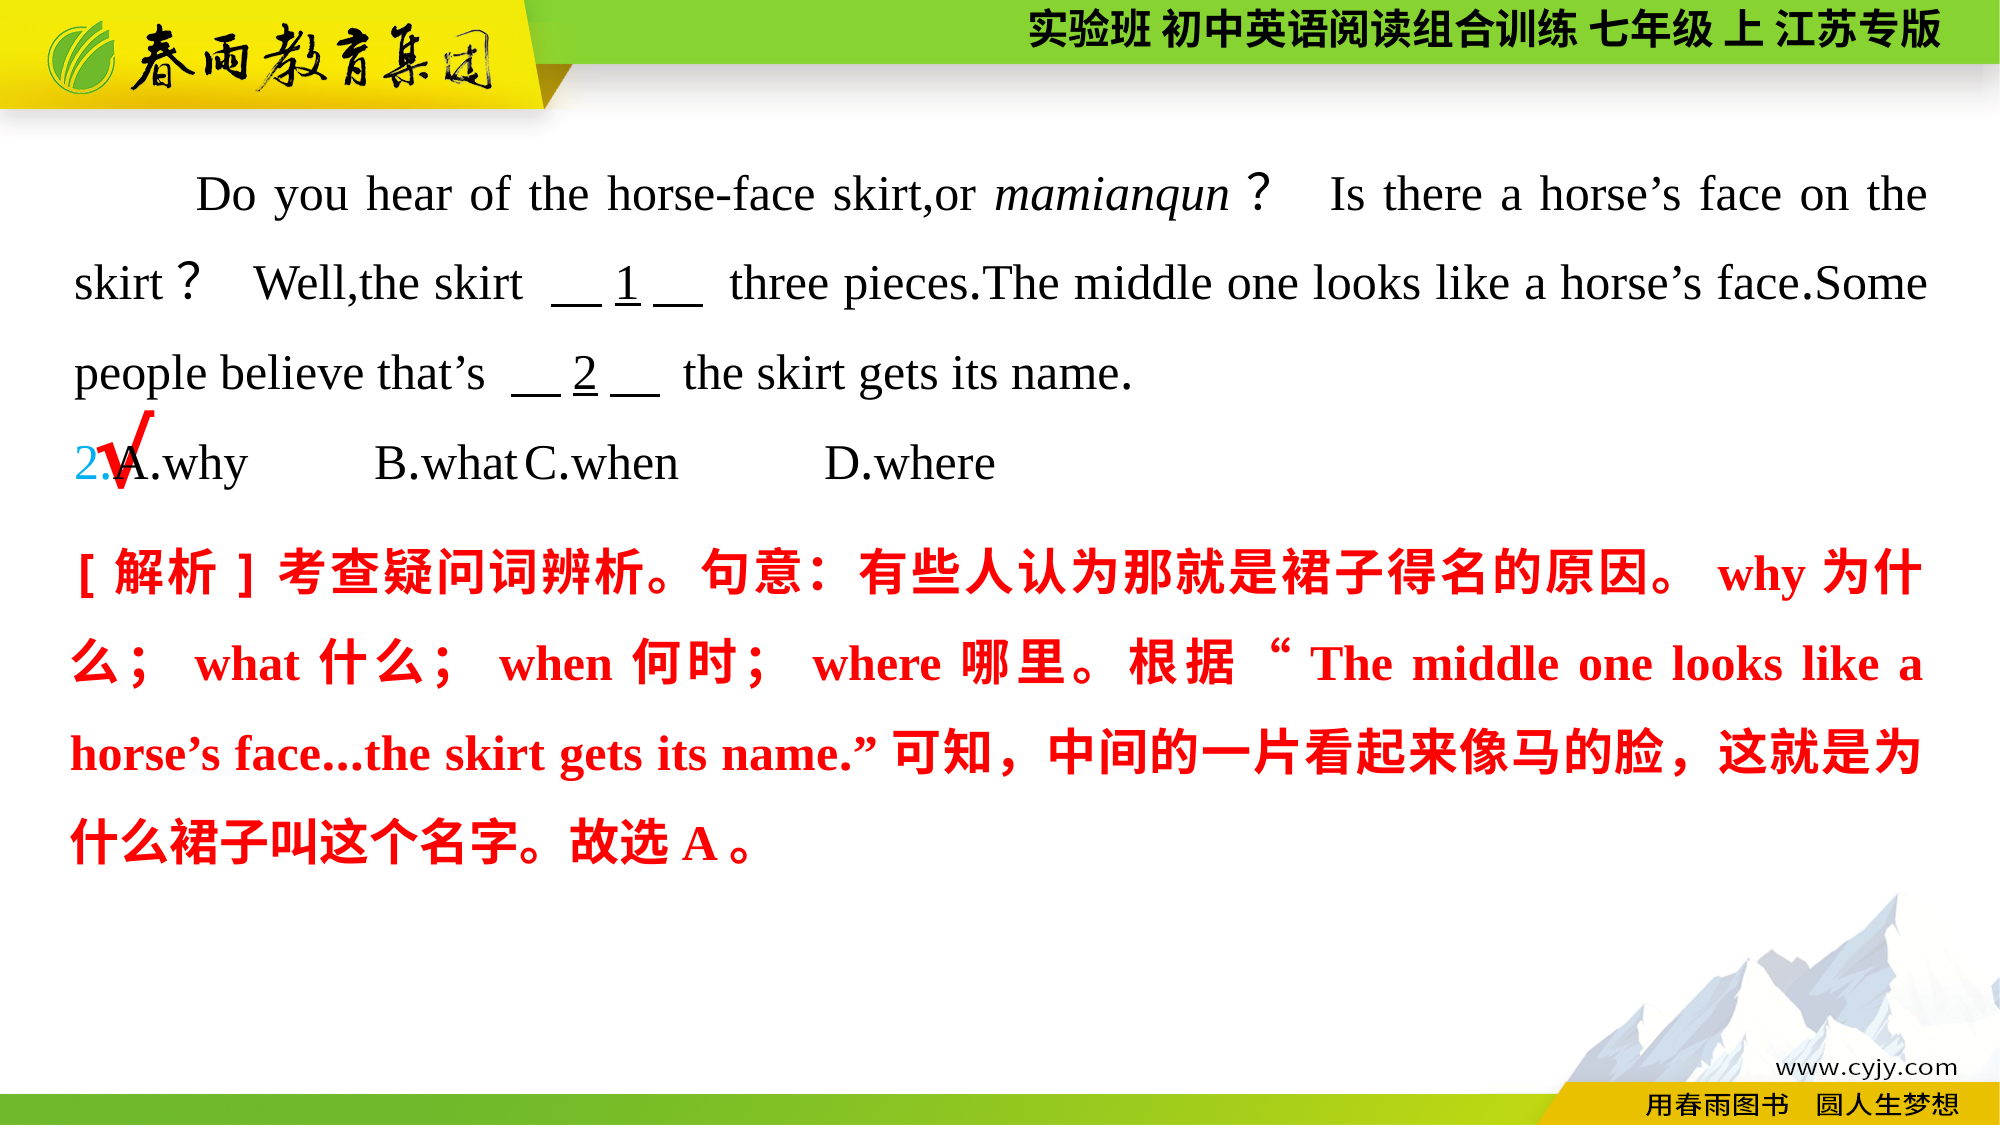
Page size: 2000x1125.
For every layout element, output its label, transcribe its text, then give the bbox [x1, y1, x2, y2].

picture [0, 0, 2000, 1125]
text_box [解析]考查疑问词辨析。句意：有些人认为那就是裙子得名的原因。why为什么；what什么；when何时；where哪里。根据“The middle one looks like a horse’s face...the skirt gets its name.”可知，中间的一片看起来像马的脸，这就是为什么裙子叫这个名字。故选A。 [54, 503, 1939, 879]
list Do you hear of the horse-face skirt,or mamianqun？ Is there a horse’s face on the skirt？ Well,the skirt 1 three pieces.The middle one looks like a horse’s face.Some people believe that’s 2 the skirt gets its name. 2.A.why B.what C.when D.where [59, 122, 1944, 502]
